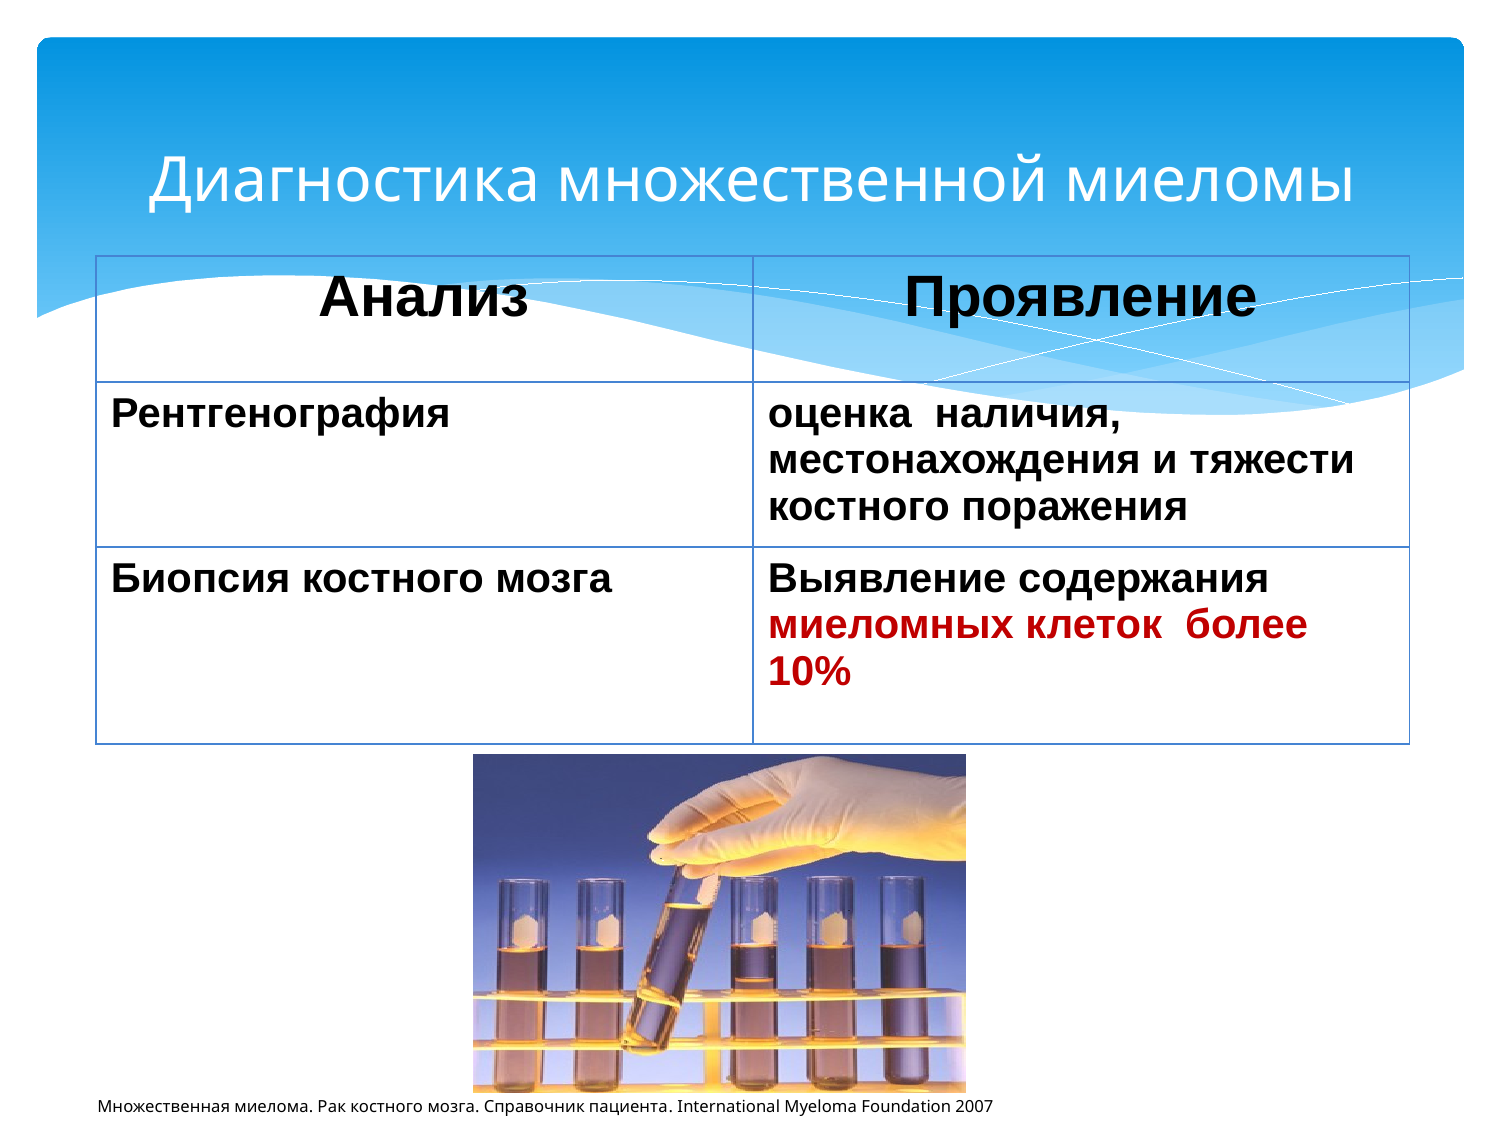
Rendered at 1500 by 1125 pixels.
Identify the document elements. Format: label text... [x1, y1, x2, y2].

table_cell Биопсия костного мозга [97, 548, 752, 743]
table_header Анализ [97, 257, 752, 381]
table_cell оценка наличия, местонахождения и тяжести костного поражения [754, 383, 1409, 546]
table_header Проявление [754, 257, 1409, 381]
table_cell Выявление содержания миеломных клеток более 10% [754, 548, 1409, 743]
table_cell Рентгенография [97, 383, 752, 546]
text_box Множественная миелома. Рак костного мозга. Справочник пациента. International Myeloma Foundation 2007 [82, 1088, 1159, 1124]
title Диагностика множественной миеломы [90, 106, 1416, 247]
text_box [473, 754, 966, 1093]
